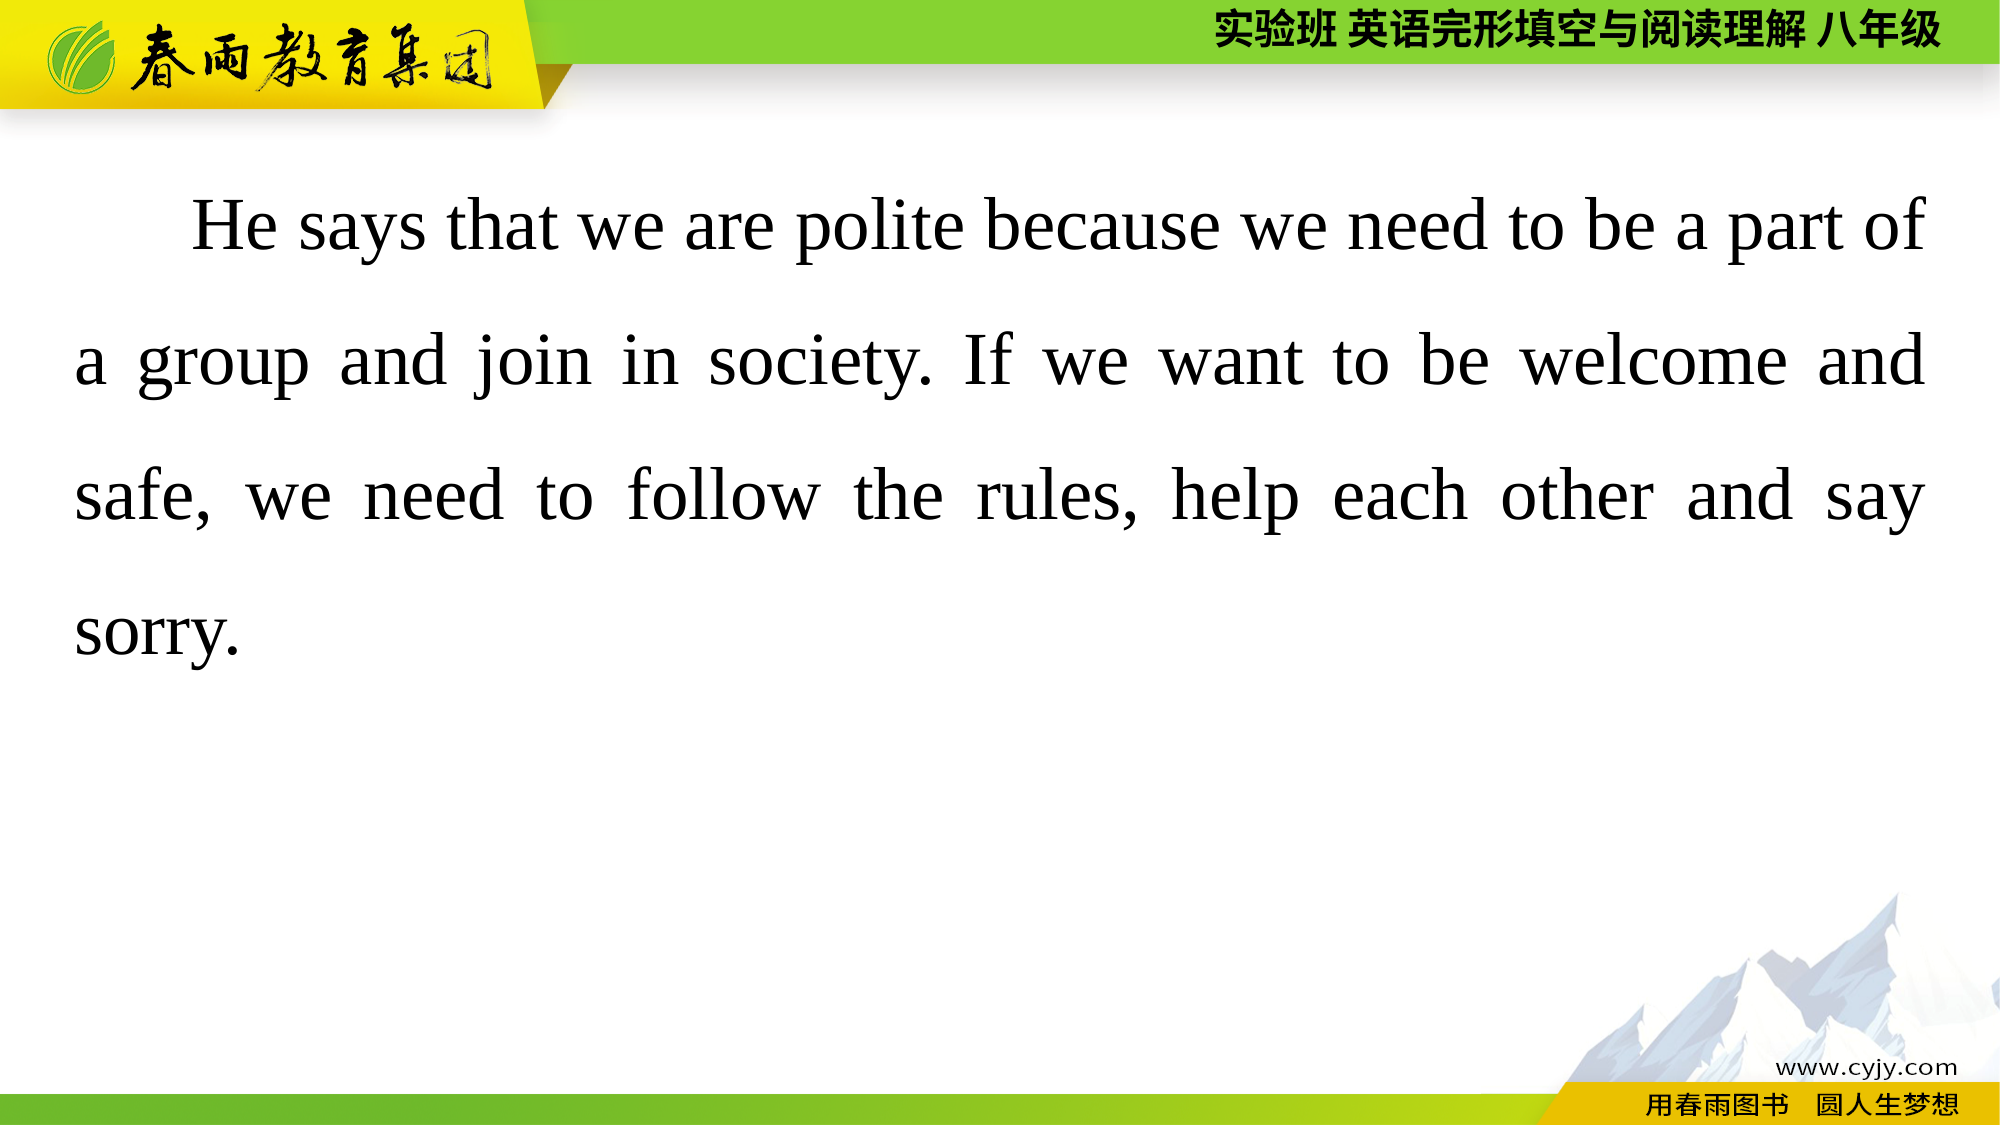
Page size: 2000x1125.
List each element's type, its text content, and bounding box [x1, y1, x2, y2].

picture [0, 0, 2000, 1125]
list He says that we are polite because we need to be a part of a group and join in society. If we want to be welcome and safe, we need to follow the rules, help each other and say sorry. [59, 122, 1944, 683]
